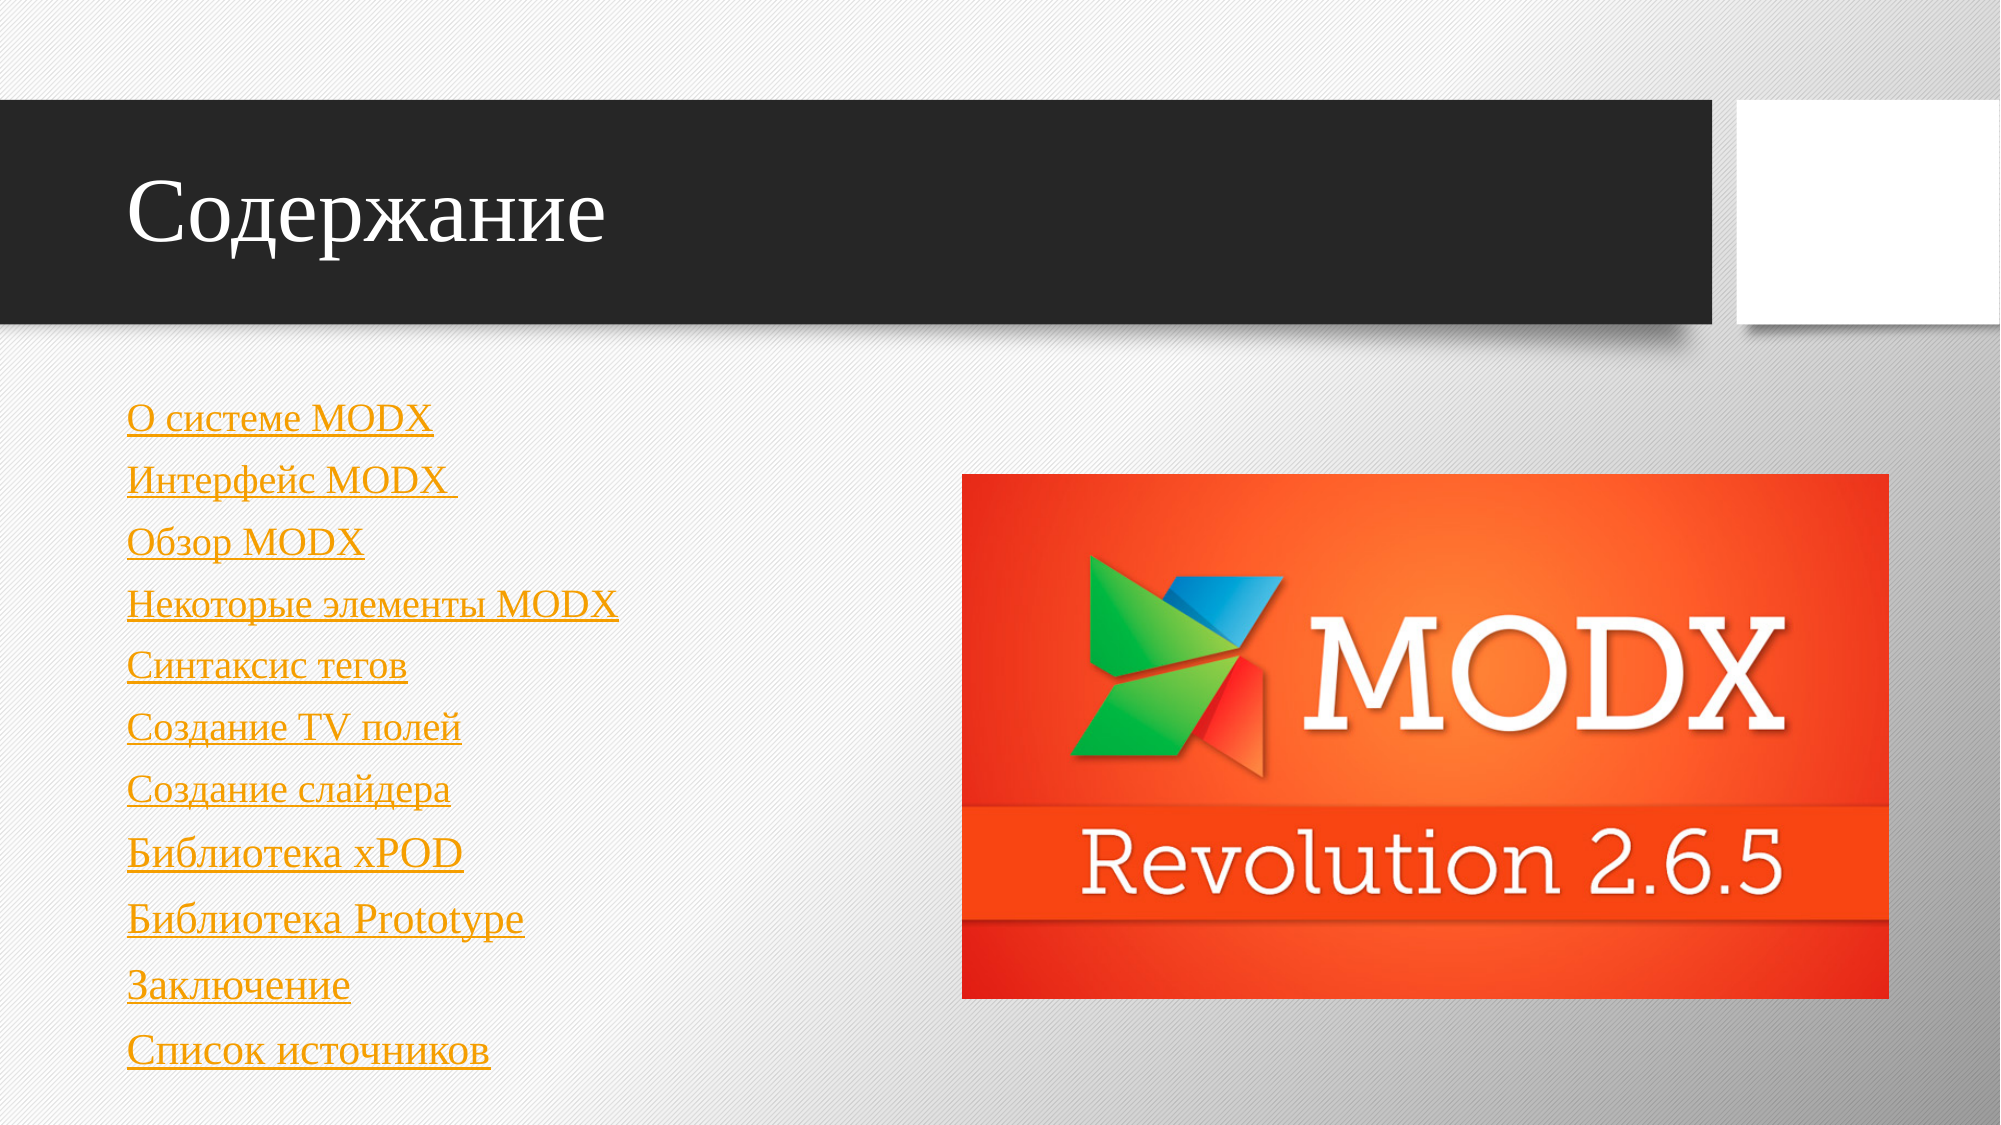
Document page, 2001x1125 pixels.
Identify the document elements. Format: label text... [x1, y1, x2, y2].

picture [962, 474, 1889, 1000]
picture [1736, 325, 2000, 347]
list О системе MODX Интерфейс MODX Обзор MODX Некоторые элементы MODX Синтаксис тегов Создание TV полей Создание слайдера Библиотека xPOD Библиотека Prototype Заключение Список источников [111, 389, 962, 1085]
title Содержание [111, 123, 1689, 301]
picture [0, 325, 1713, 376]
